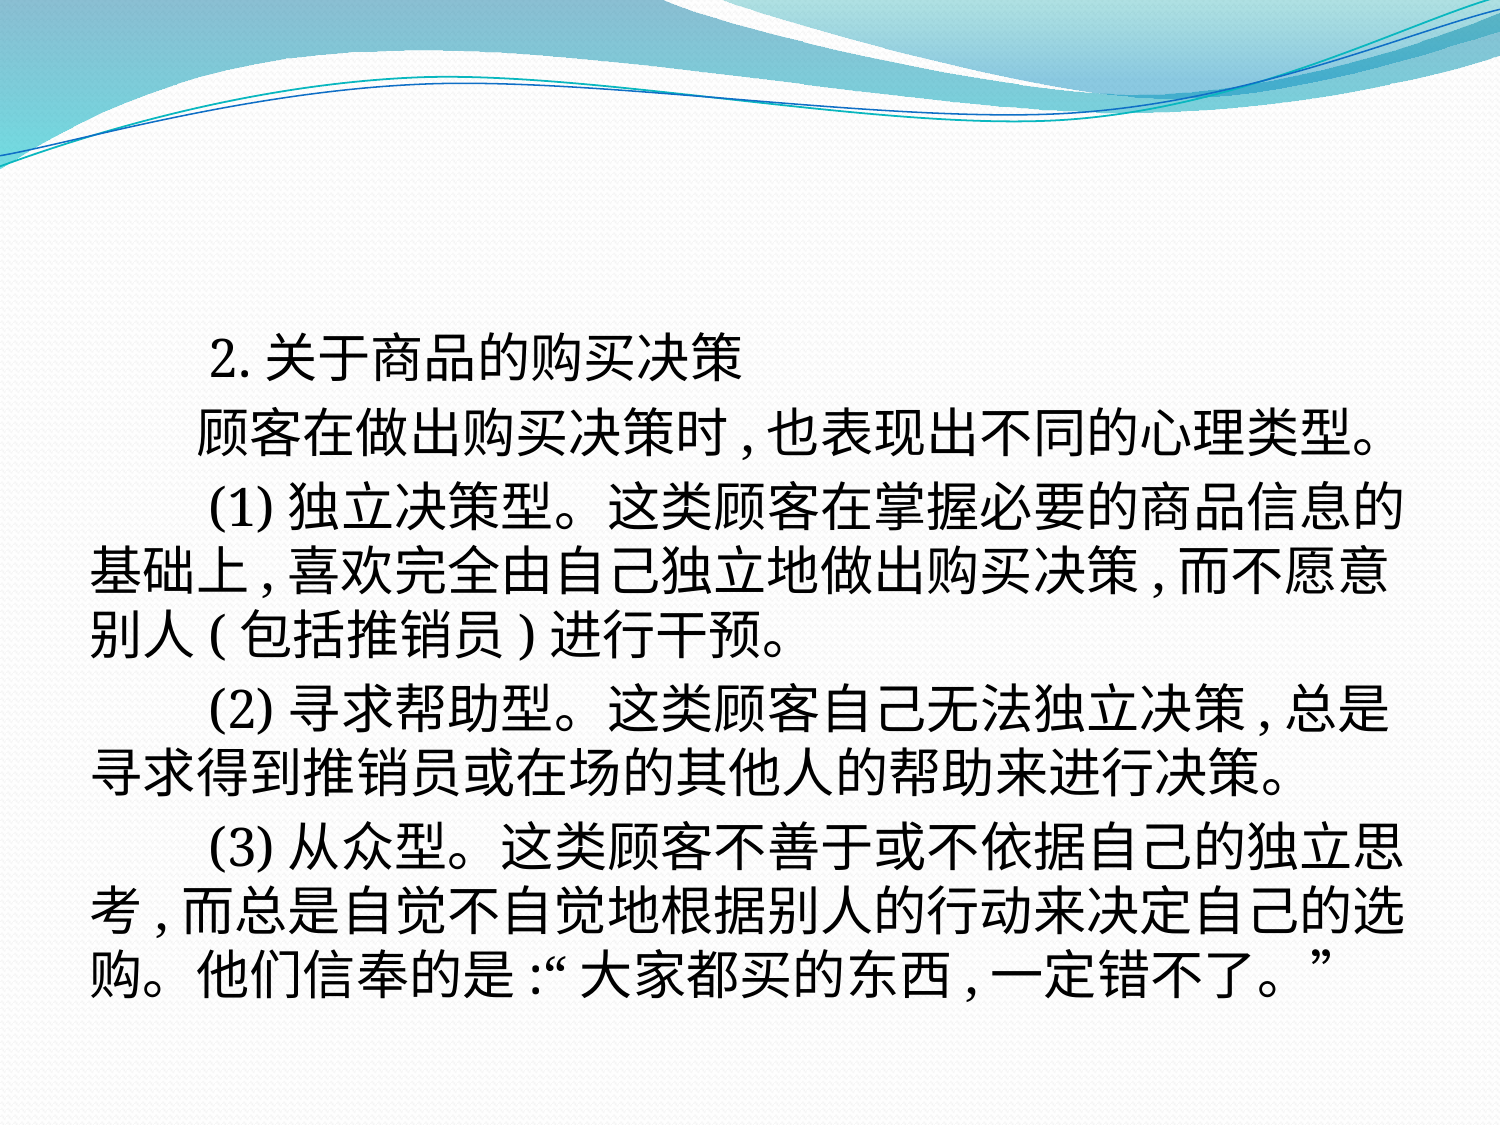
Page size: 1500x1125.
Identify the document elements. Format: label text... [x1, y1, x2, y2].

list 2.关于商品的购买决策 顾客在做出购买决策时,也表现出不同的心理类型。 (1)独立决策型。这类顾客在掌握必要的商品信息的基础上,喜欢完全由自己独立地做出购买决策,而不愿意别人(包括推销员)进行干预。 (2)寻求帮助型。这类顾客自己无法独立决策,总是寻求得到推销员或在场的其他人的帮助来进行决策。 (3)从众型。这类顾客不善于或不依据自己的独立思考,而总是自觉不自觉地根据别人的行动来决定自己的选购。他们信奉的是:“大家都买的东西,一定错不了。” [75, 317, 1425, 1038]
